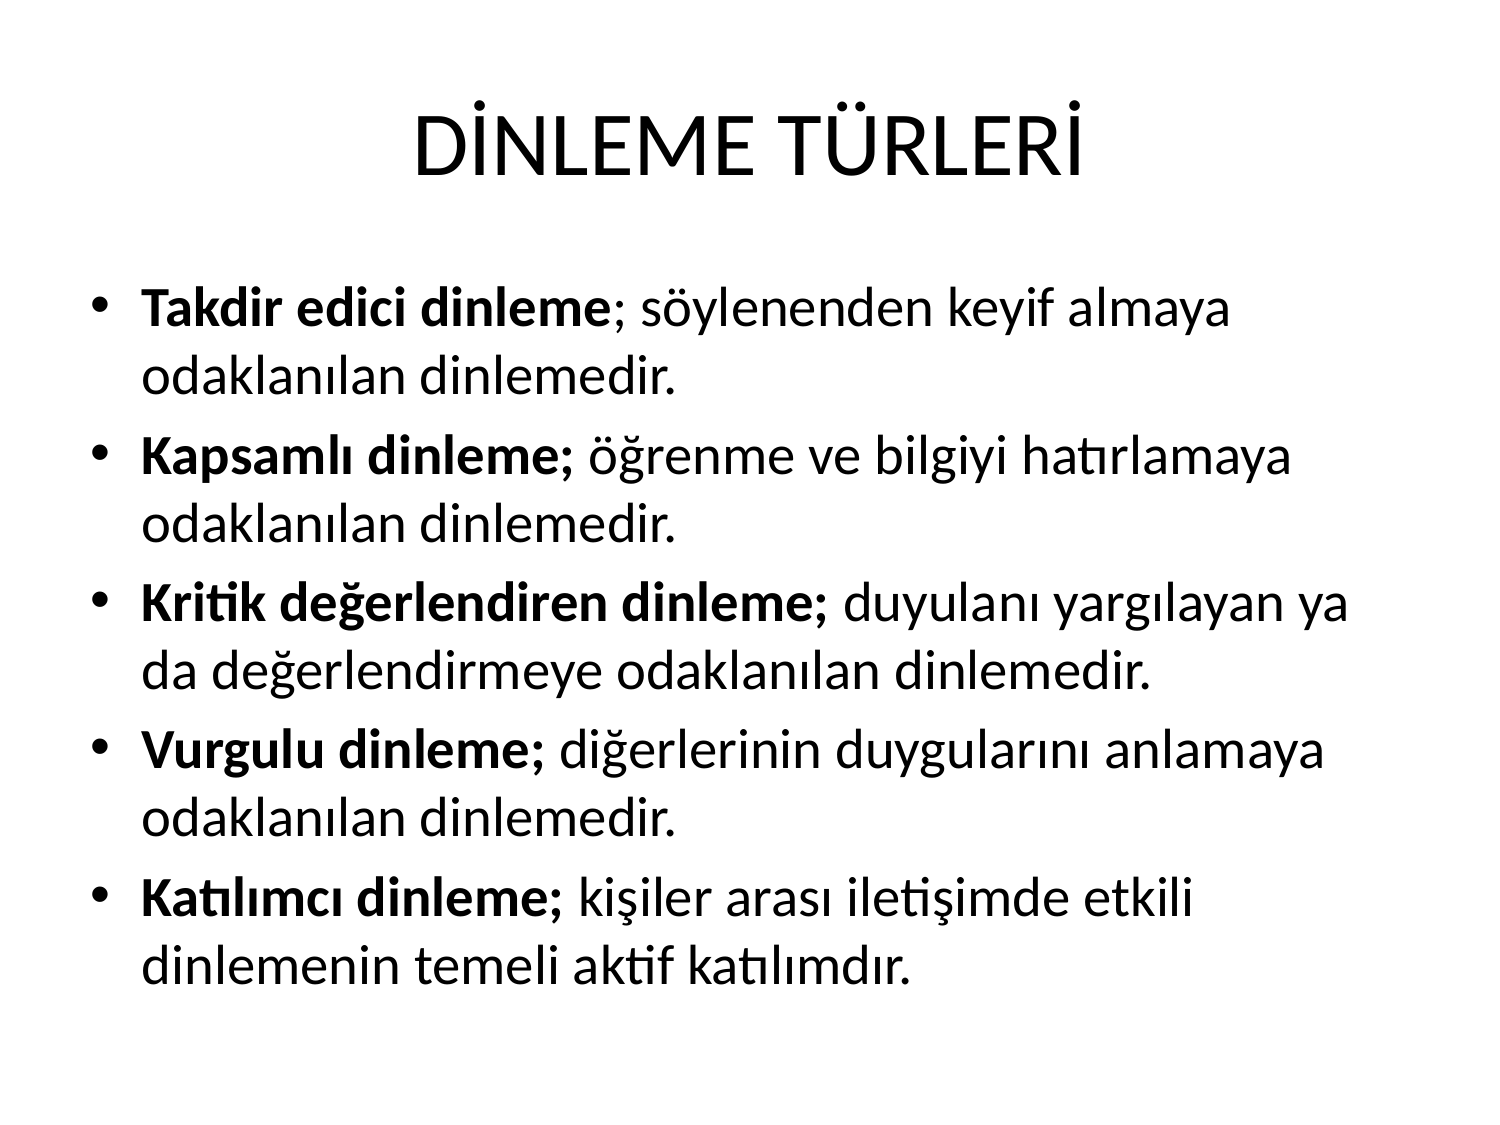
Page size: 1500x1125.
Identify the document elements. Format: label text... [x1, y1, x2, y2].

list Takdir edici dinleme; söylenenden keyif almaya odaklanılan dinlemedir. Kapsamlı dinleme; öğrenme ve bilgiyi hatırlamaya odaklanılan dinlemedir. Kritik değerlendiren dinleme; duyulanı yargılayan ya da değerlendirmeye odaklanılan dinlemedir. Vurgulu dinleme; diğerlerinin duygularını anlamaya odaklanılan dinlemedir. Katılımcı dinleme; kişiler arası iletişimde etkili dinlemenin temeli aktif katılımdır. [75, 262, 1425, 1005]
title DİNLEME TÜRLERİ [75, 45, 1425, 233]
